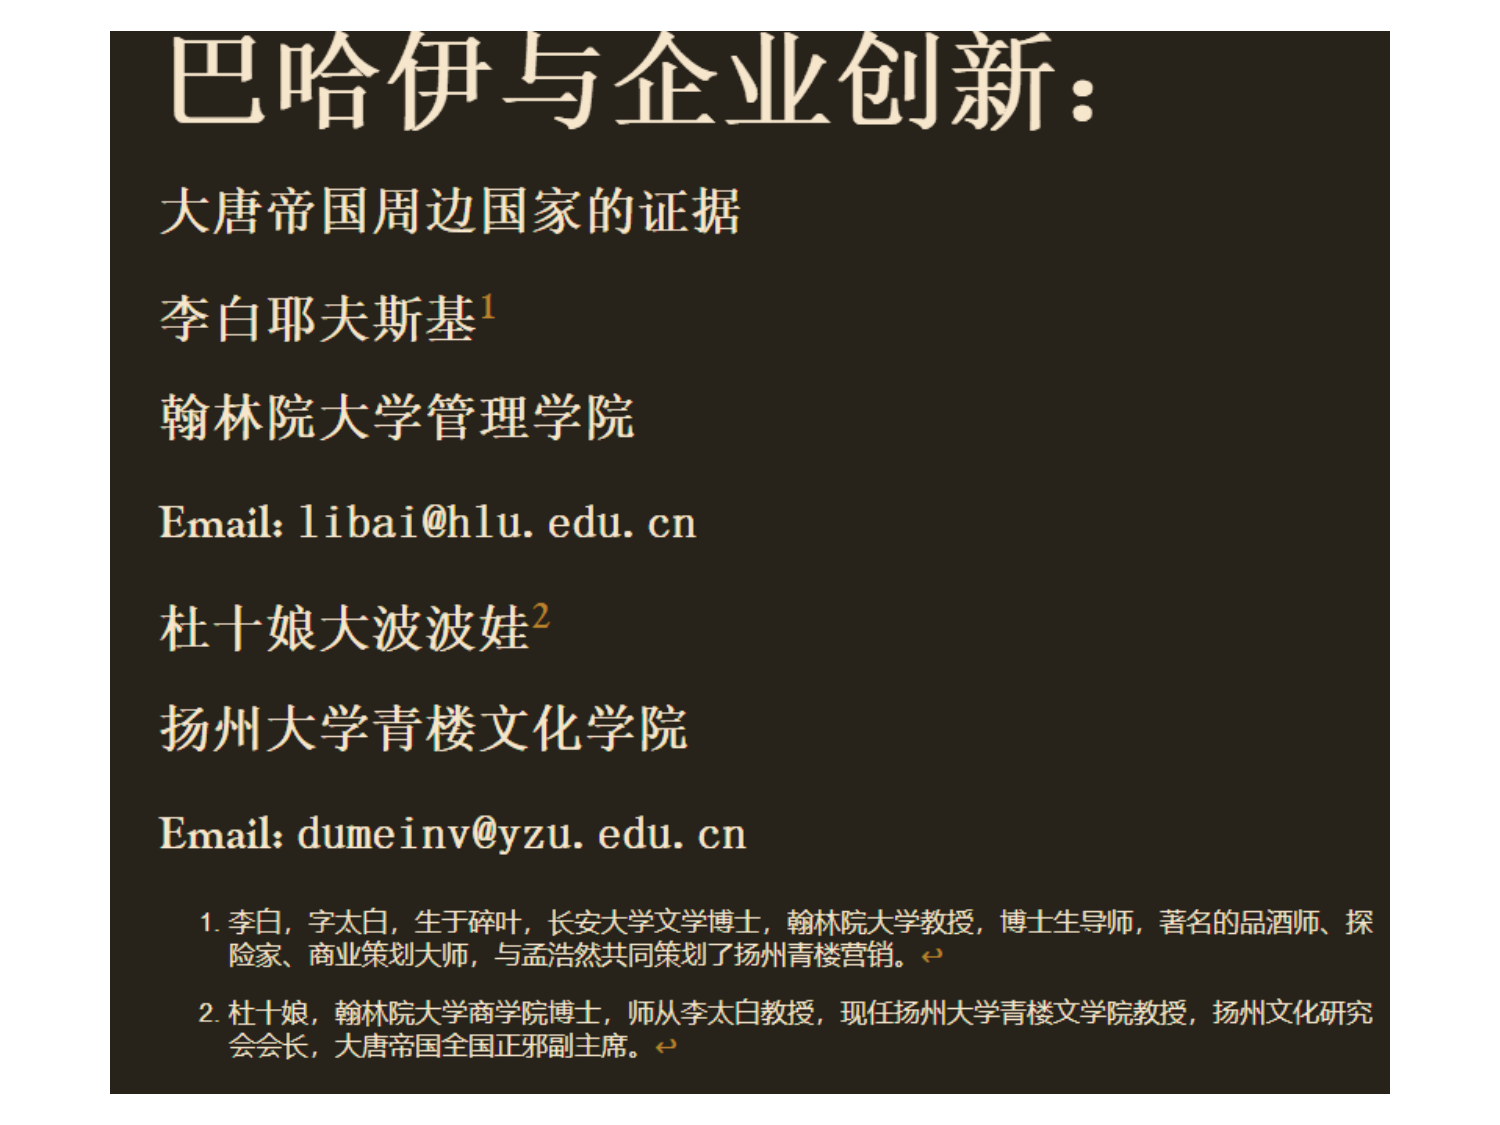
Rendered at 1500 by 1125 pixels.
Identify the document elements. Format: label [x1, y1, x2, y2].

picture [110, 30, 1390, 1094]
